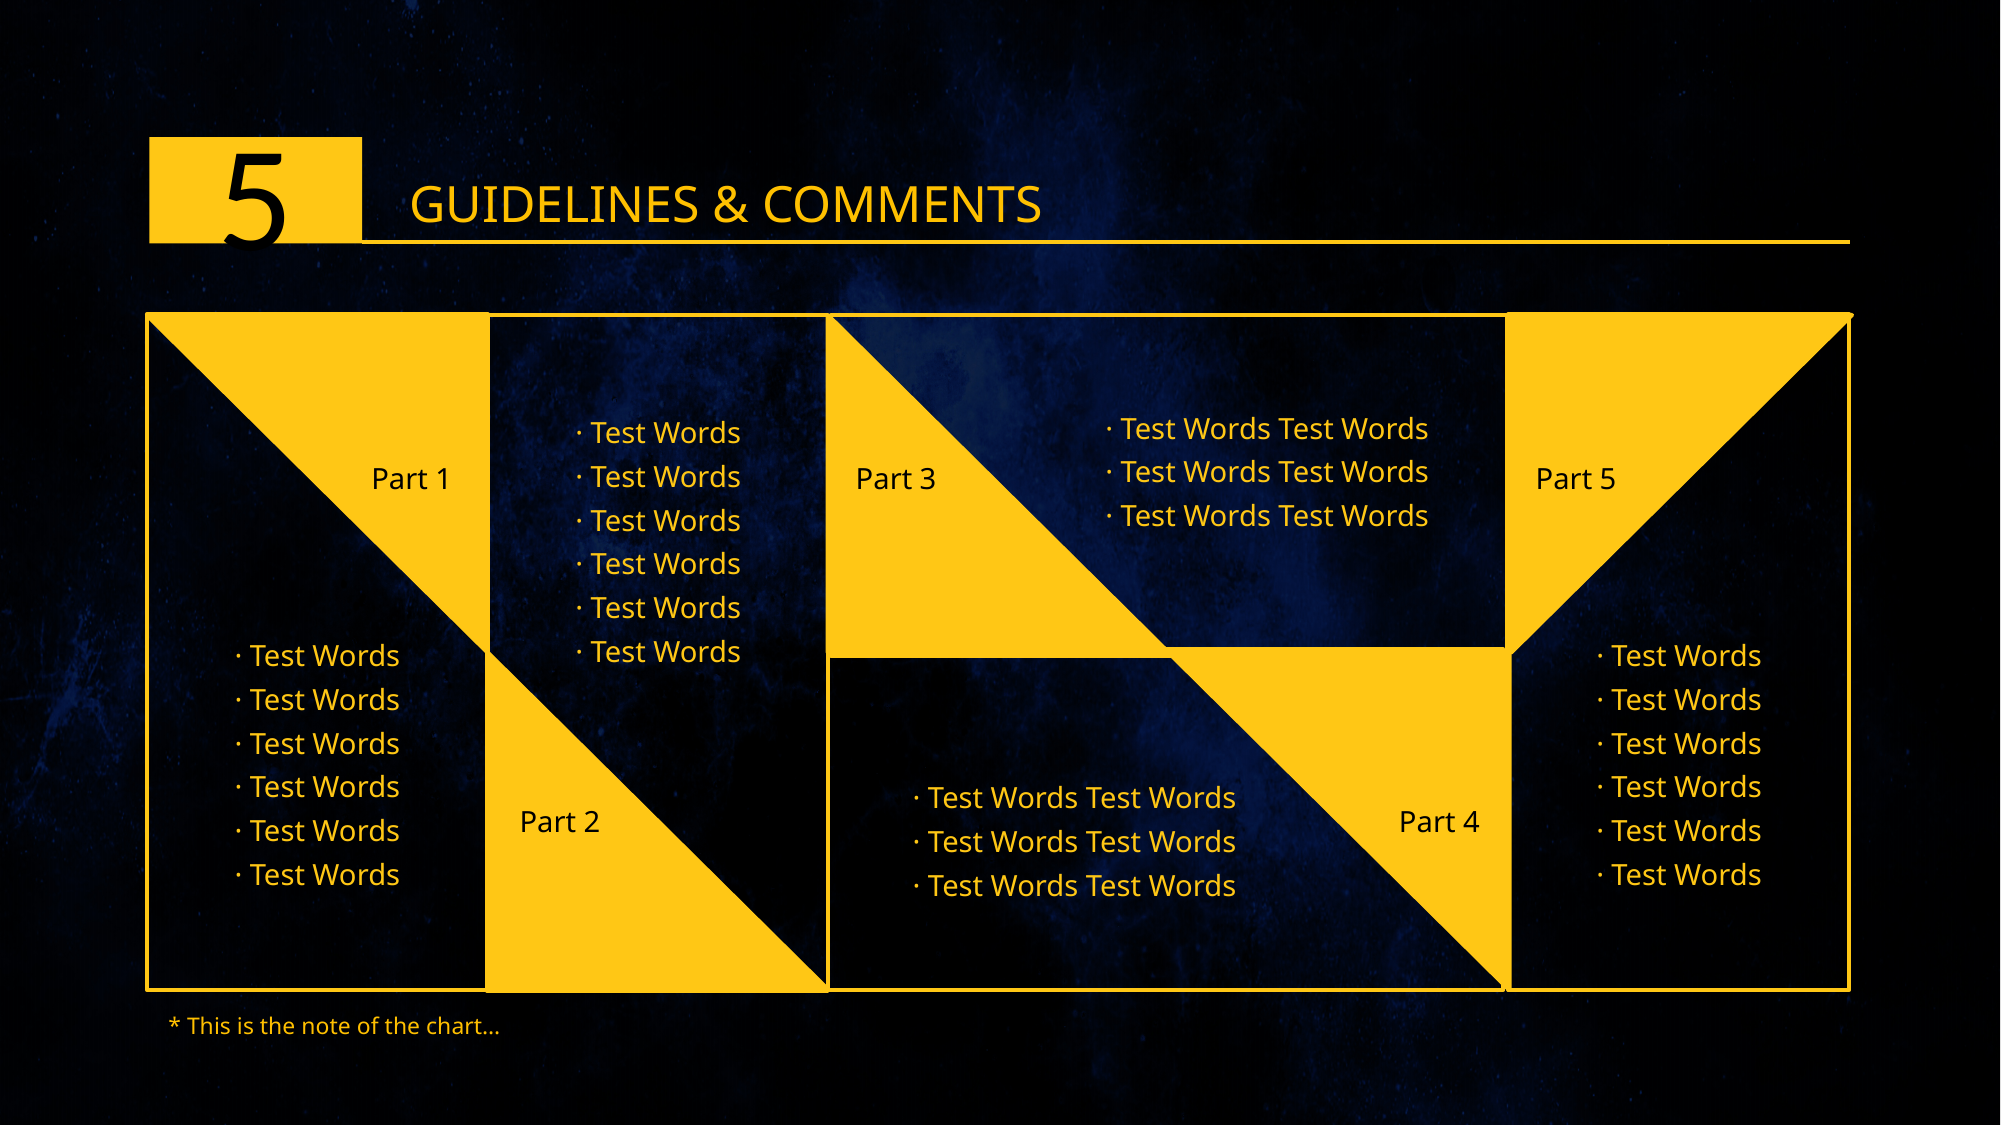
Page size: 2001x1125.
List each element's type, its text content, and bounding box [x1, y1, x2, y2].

text_box · Test Words · Test Words · Test Words · Test Words · Test Words · Test Words [219, 621, 416, 899]
text_box [145, 312, 490, 992]
text_box · Test Words Test Words · Test Words Test Words · Test Words Test Words [897, 763, 1312, 910]
text_box [826, 647, 1505, 992]
text_box · Test Words Test Words · Test Words Test Words · Test Words Test Words [1090, 393, 1504, 540]
text_box [829, 313, 1506, 658]
picture [0, 0, 2001, 1125]
text_box · Test Words · Test Words · Test Words · Test Words · Test Words · Test Words [1581, 621, 1777, 899]
text_box · Test Words · Test Words · Test Words · Test Words · Test Words · Test Words [560, 398, 757, 676]
text_box [485, 313, 829, 993]
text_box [149, 136, 1851, 244]
text_box * This is the note of the chart… [153, 1003, 516, 1047]
text_box [1506, 312, 1851, 992]
